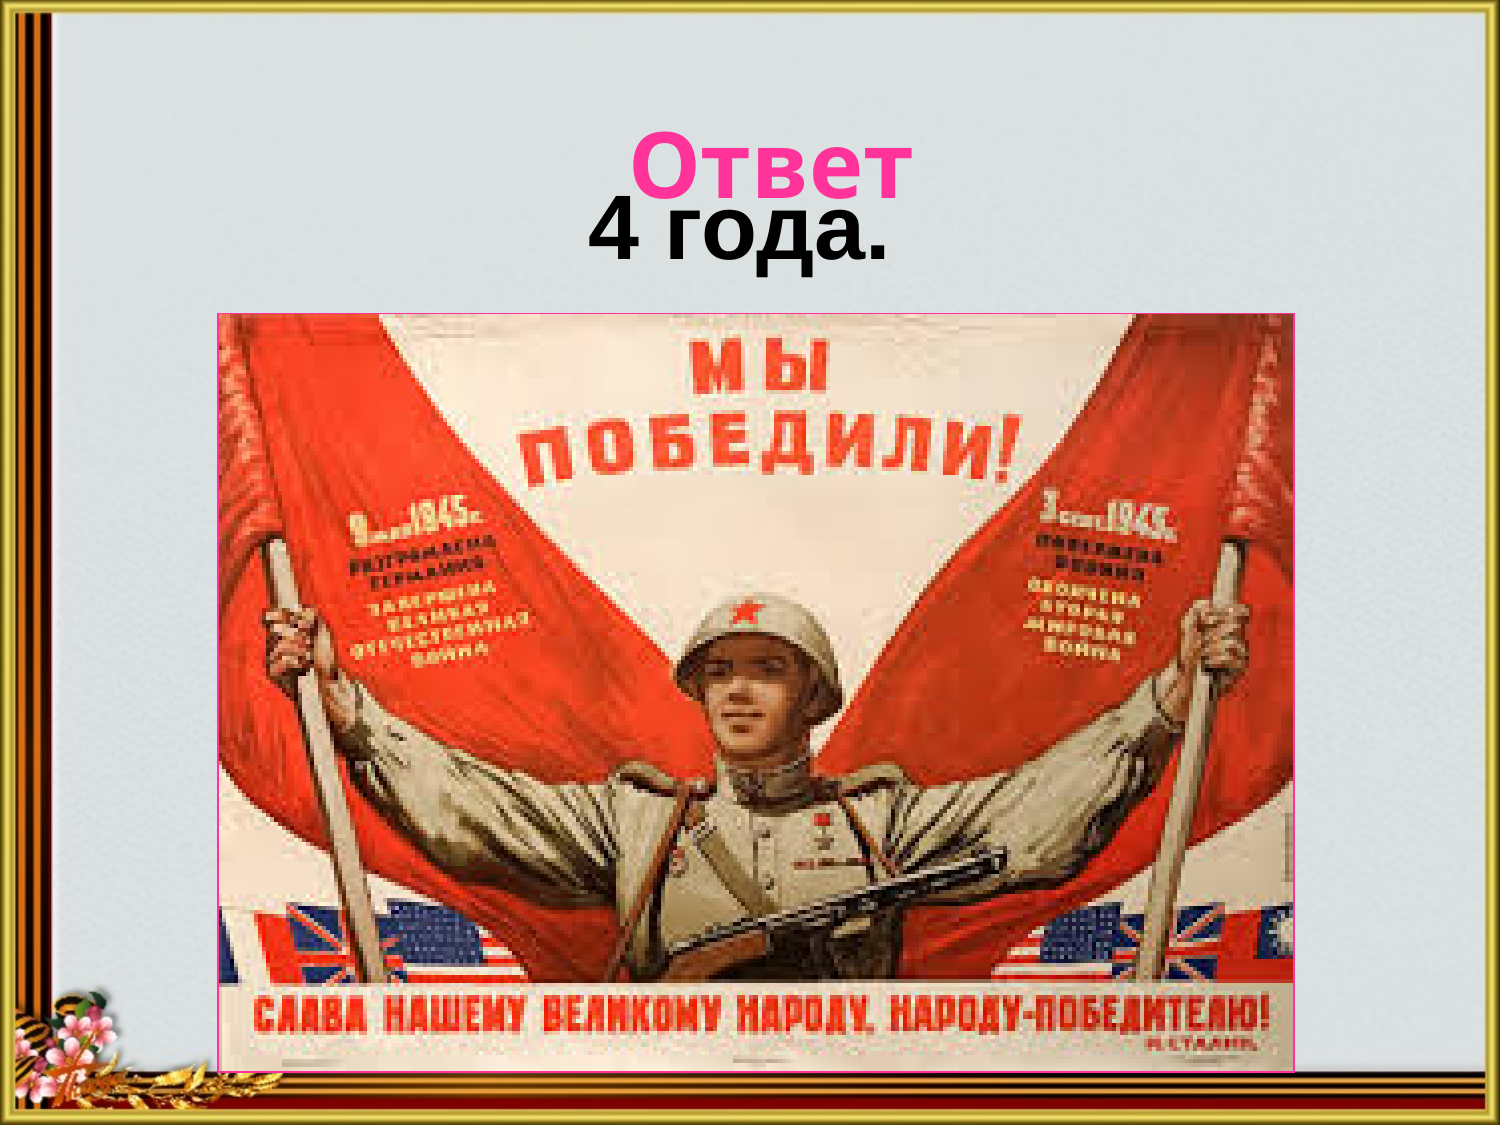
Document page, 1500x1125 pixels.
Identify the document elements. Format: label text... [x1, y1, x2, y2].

picture [0, 0, 1500, 1125]
title Ответ [82, 59, 1460, 278]
list 4 года. [64, 172, 1415, 939]
